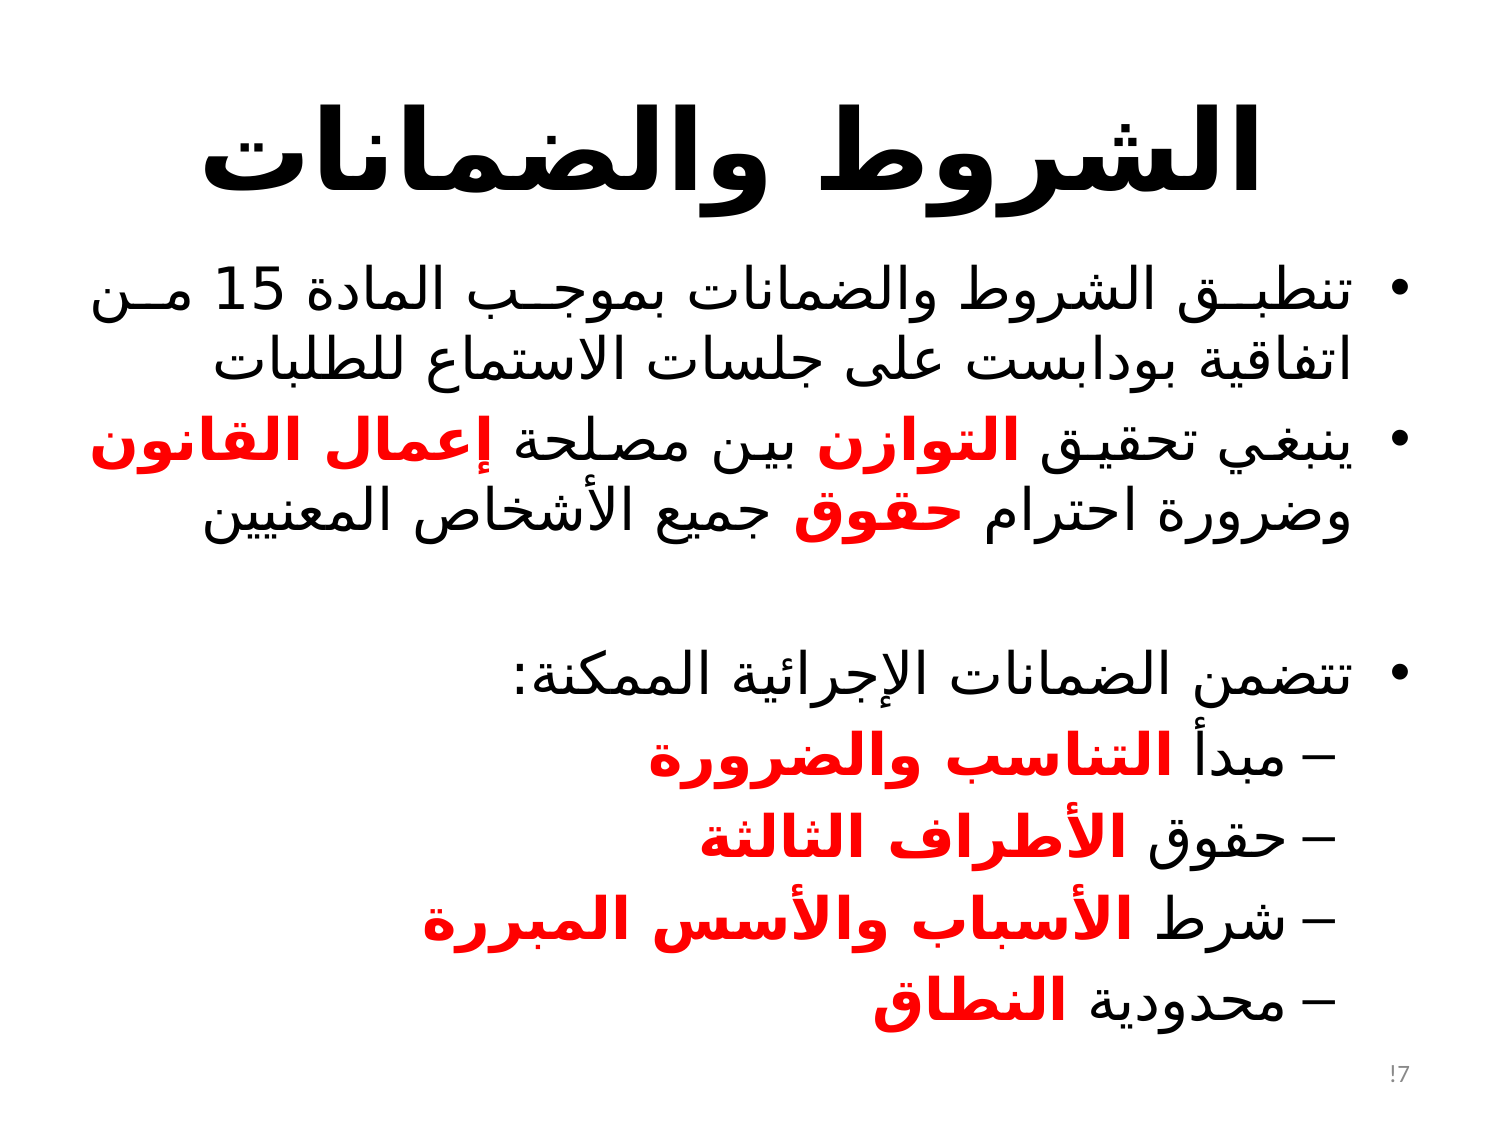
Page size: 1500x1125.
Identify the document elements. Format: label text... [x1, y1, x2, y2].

text_box تنطبق الشروط والضمانات بموجب المادة 15 من اتفاقية بودابست على جلسات الاستماع للطلبات ينبغي تحقيق التوازن بين مصلحة إعمال القانون وضرورة احترام حقوق جميع الأشخاص المعنيين تتضمن الضمانات الإجرائية الممكنة: مبدأ التناسب والضرورة حقوق الأطراف الثالثة شرط الأسباب والأسس المبررة محدودية النطاق [74, 243, 1425, 1043]
title الشروط والضمانات [57, 52, 1408, 240]
slide_number !7 [1074, 1042, 1425, 1103]
